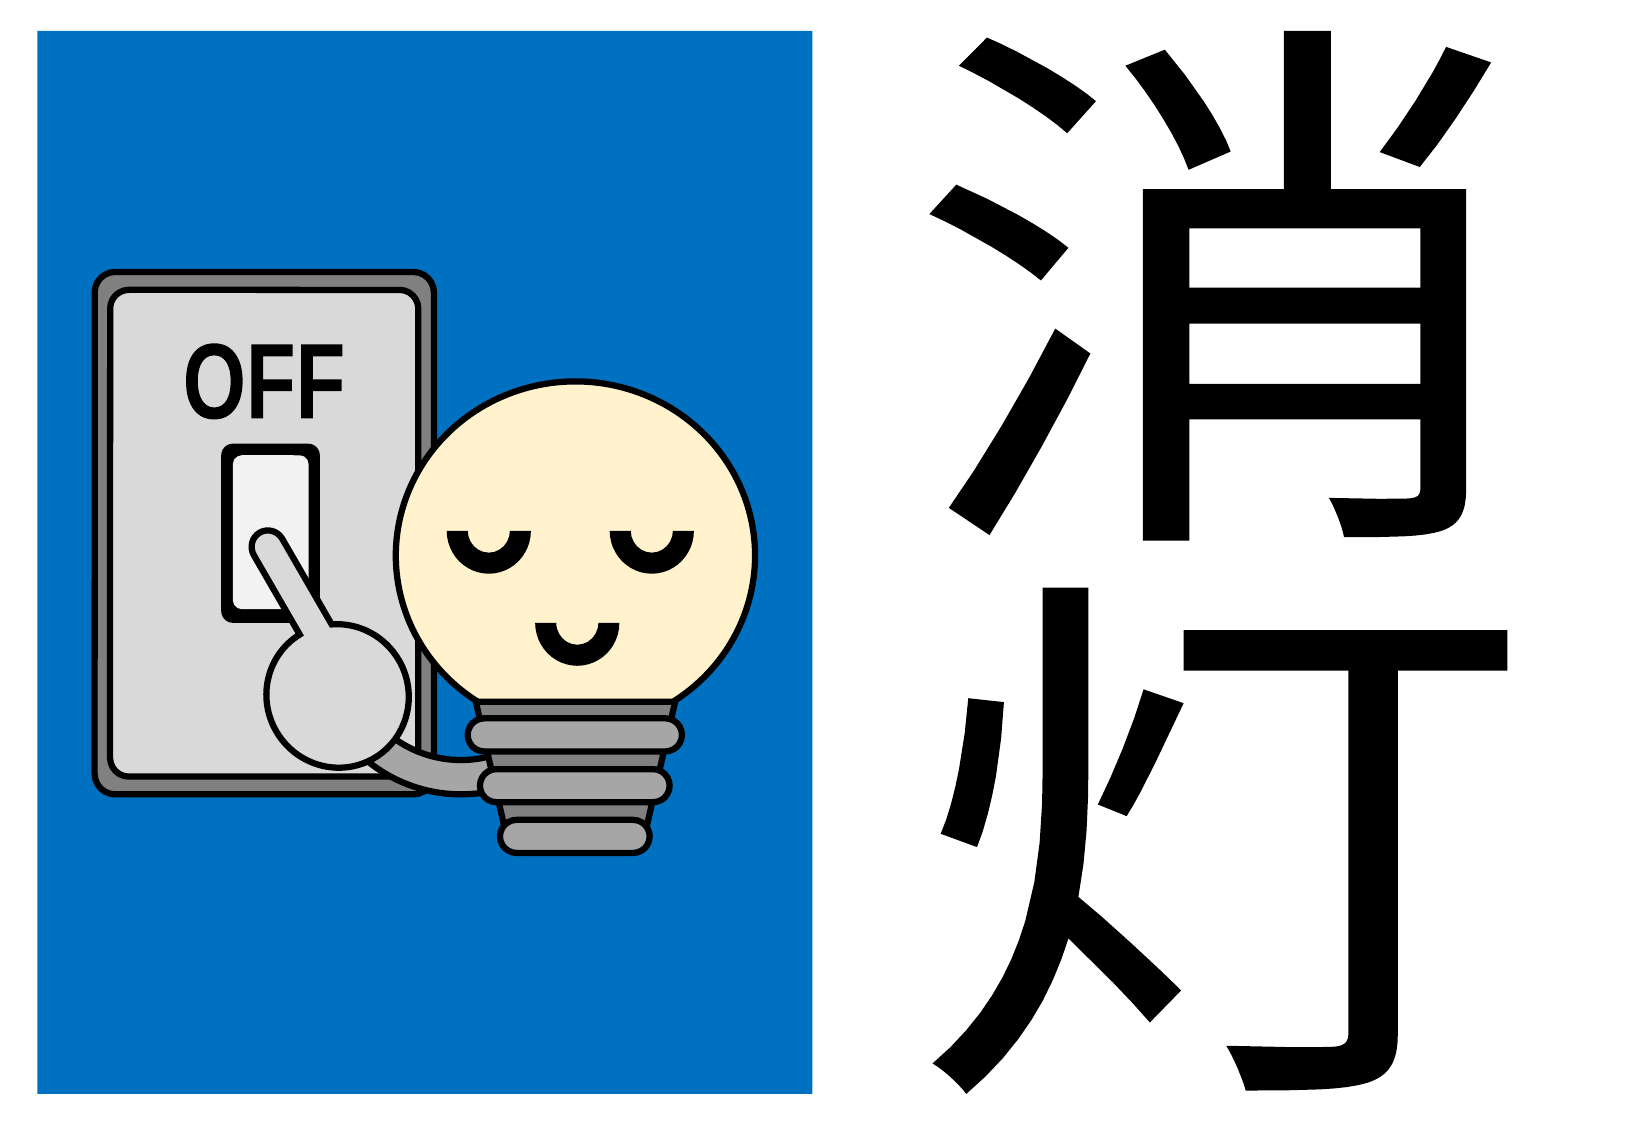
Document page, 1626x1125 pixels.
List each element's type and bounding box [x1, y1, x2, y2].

text_box [35, 29, 814, 1096]
text_box [94, 271, 756, 854]
